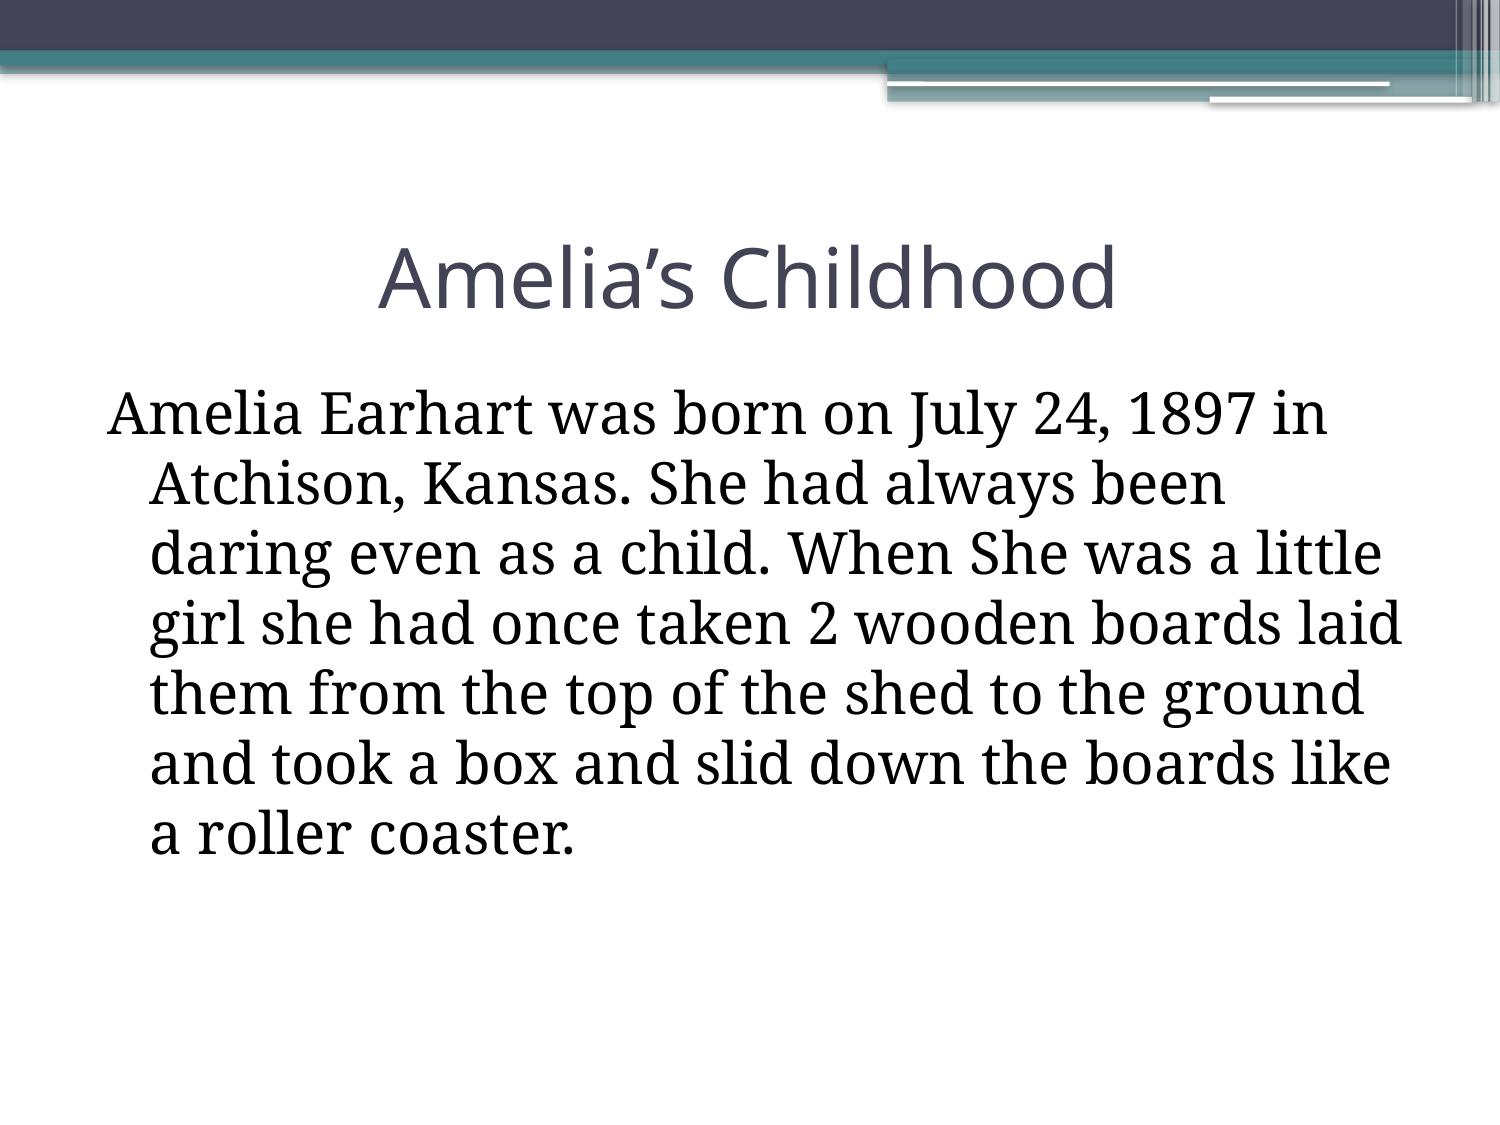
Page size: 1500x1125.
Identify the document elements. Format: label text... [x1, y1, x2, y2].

title Amelia’s Childhood [75, 187, 1425, 363]
list Amelia Earhart was born on July 24, 1897 in Atchison, Kansas. She had always been daring even as a child. When She was a little girl she had once taken 2 wooden boards laid them from the top of the shed to the ground and took a box and slid down the boards like a roller coaster. [75, 368, 1425, 1079]
